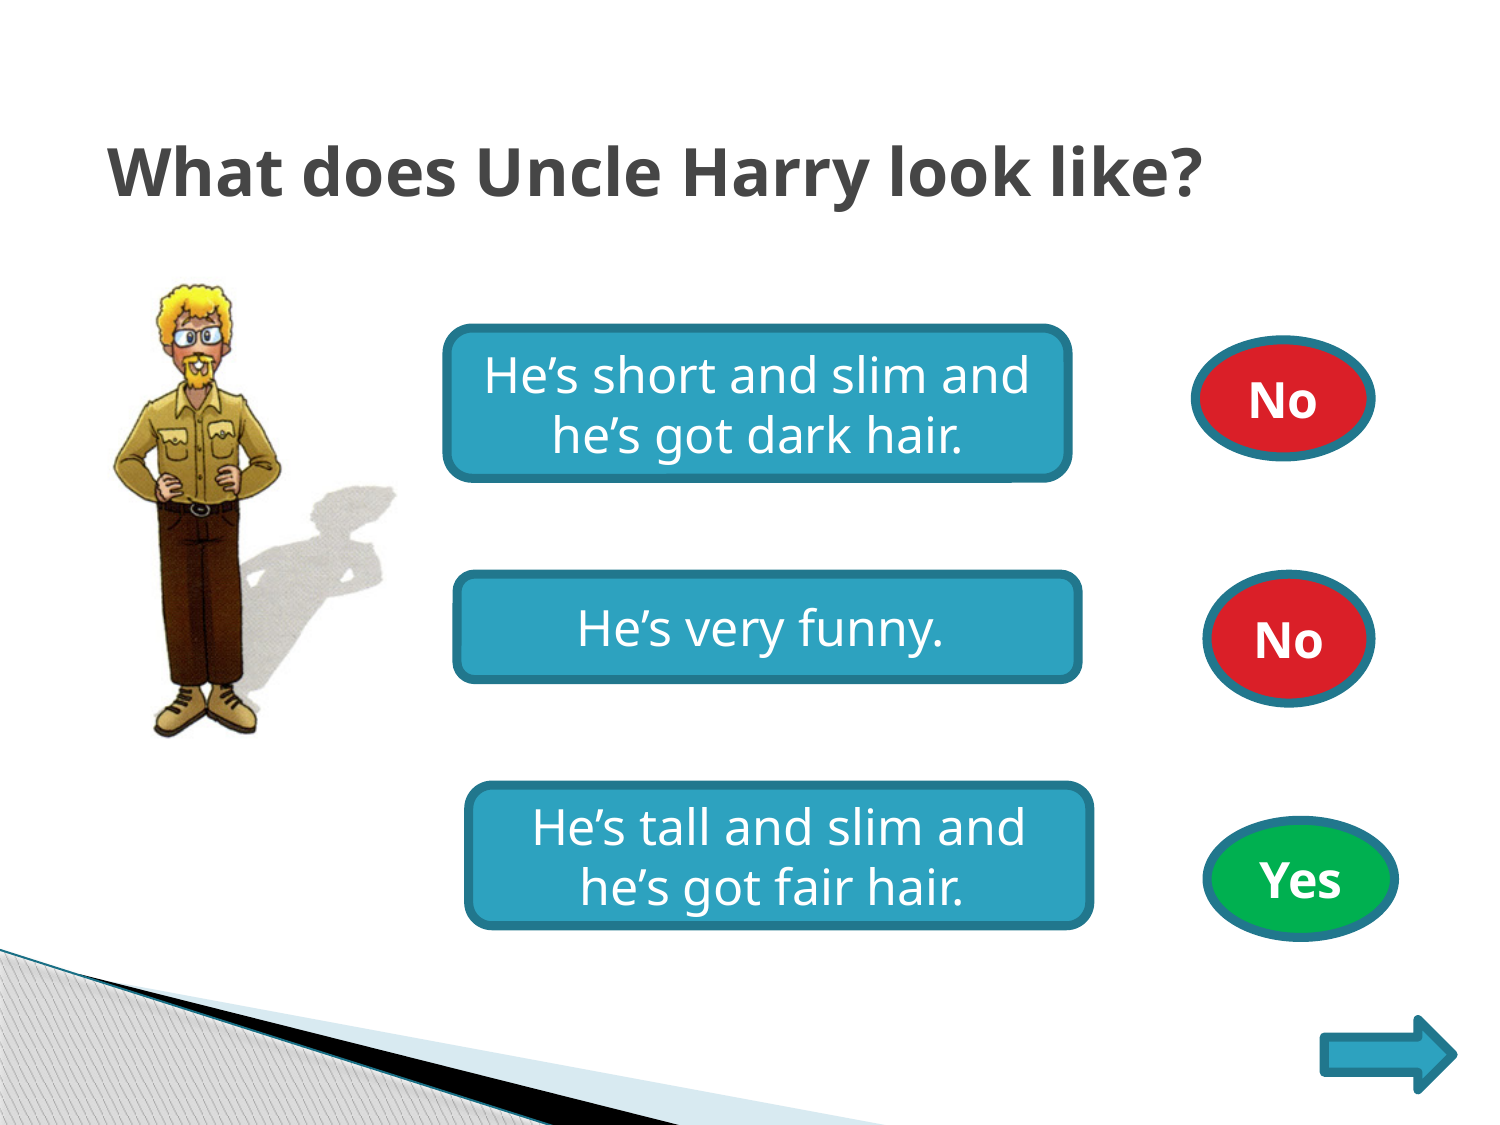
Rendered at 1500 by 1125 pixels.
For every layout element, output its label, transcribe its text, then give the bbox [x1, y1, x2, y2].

text_box He’s short and slim and he’s got dark hair. [442, 323, 1073, 483]
text_box No [1202, 569, 1376, 708]
title What does Uncle Harry look like? [23, 70, 1465, 270]
text_box No [1190, 335, 1376, 462]
text_box Yes [1202, 815, 1400, 942]
text_box [1319, 1015, 1458, 1095]
text_box He’s very funny. [452, 569, 1083, 685]
picture [105, 269, 412, 748]
text_box He’s tall and slim and he’s got fair hair. [464, 780, 1095, 931]
